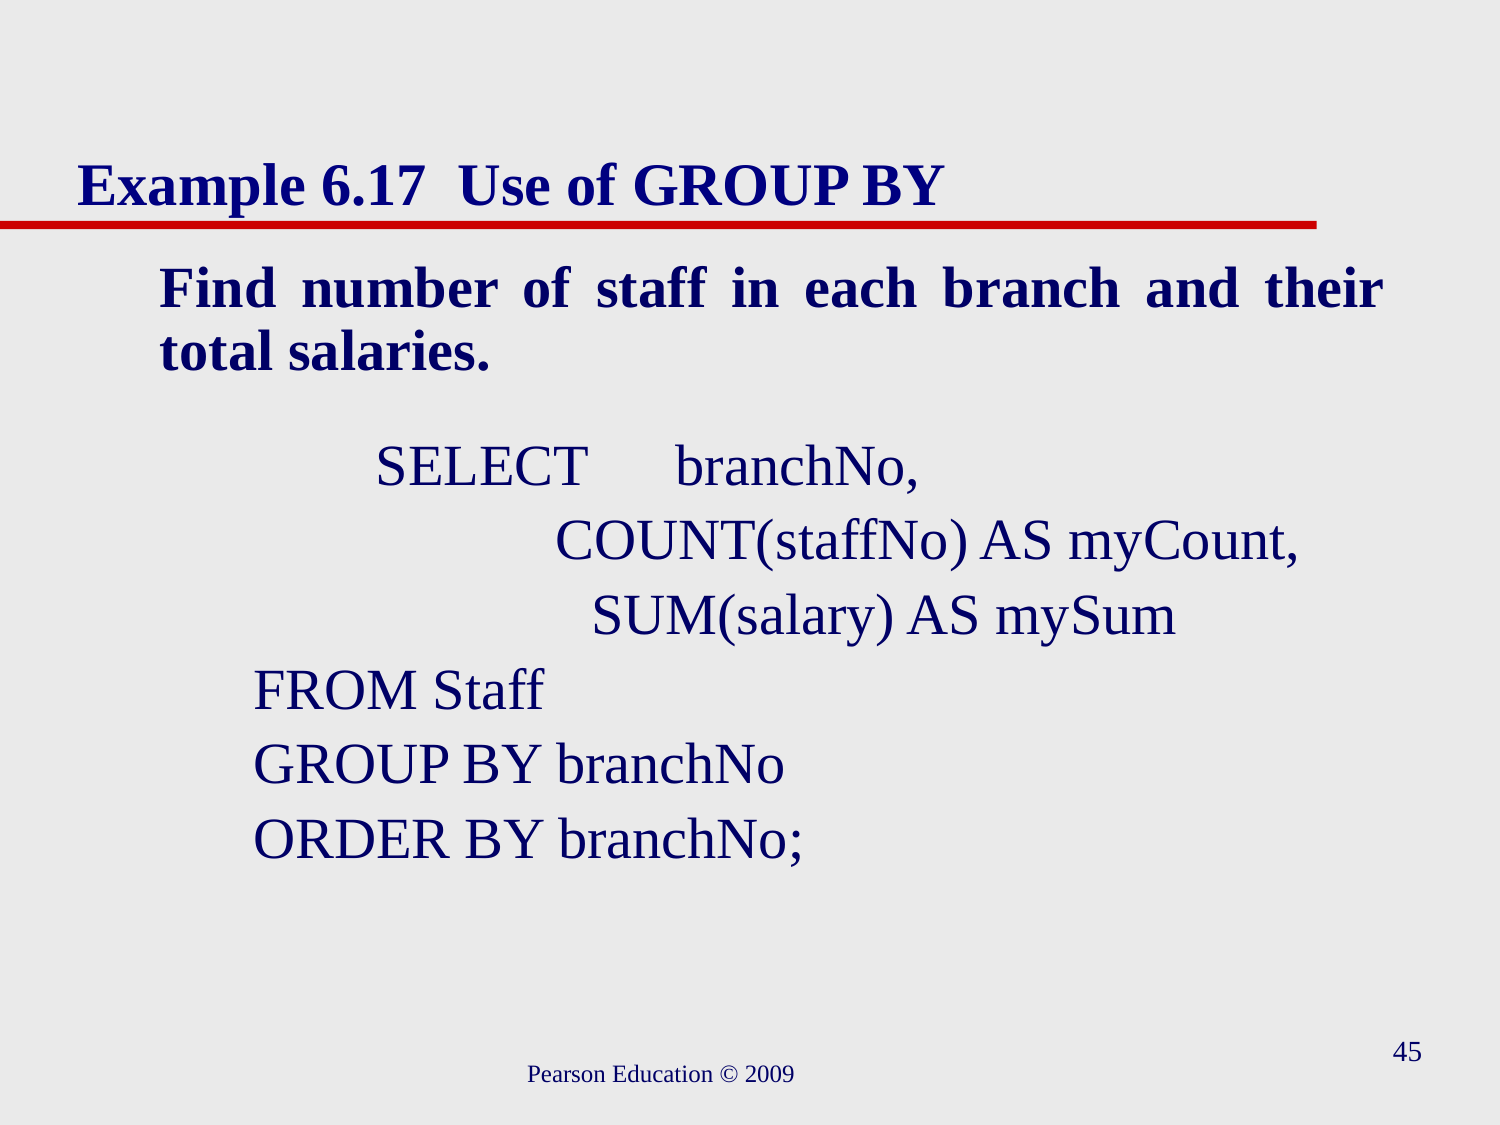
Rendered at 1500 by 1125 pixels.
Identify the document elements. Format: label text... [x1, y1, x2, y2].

list Find number of staff in each branch and their total salaries. SELECT branchNo, COUNT(staffNo) AS myCount, SUM(salary) AS mySum FROM Staff GROUP BY branchNo ORDER BY branchNo; [88, 249, 1401, 926]
text_box Pearson Education © 2009 [512, 1050, 1038, 1095]
title Example 6.17 Use of GROUP BY [62, 43, 1338, 226]
slide_number 45 [1124, 1012, 1438, 1088]
